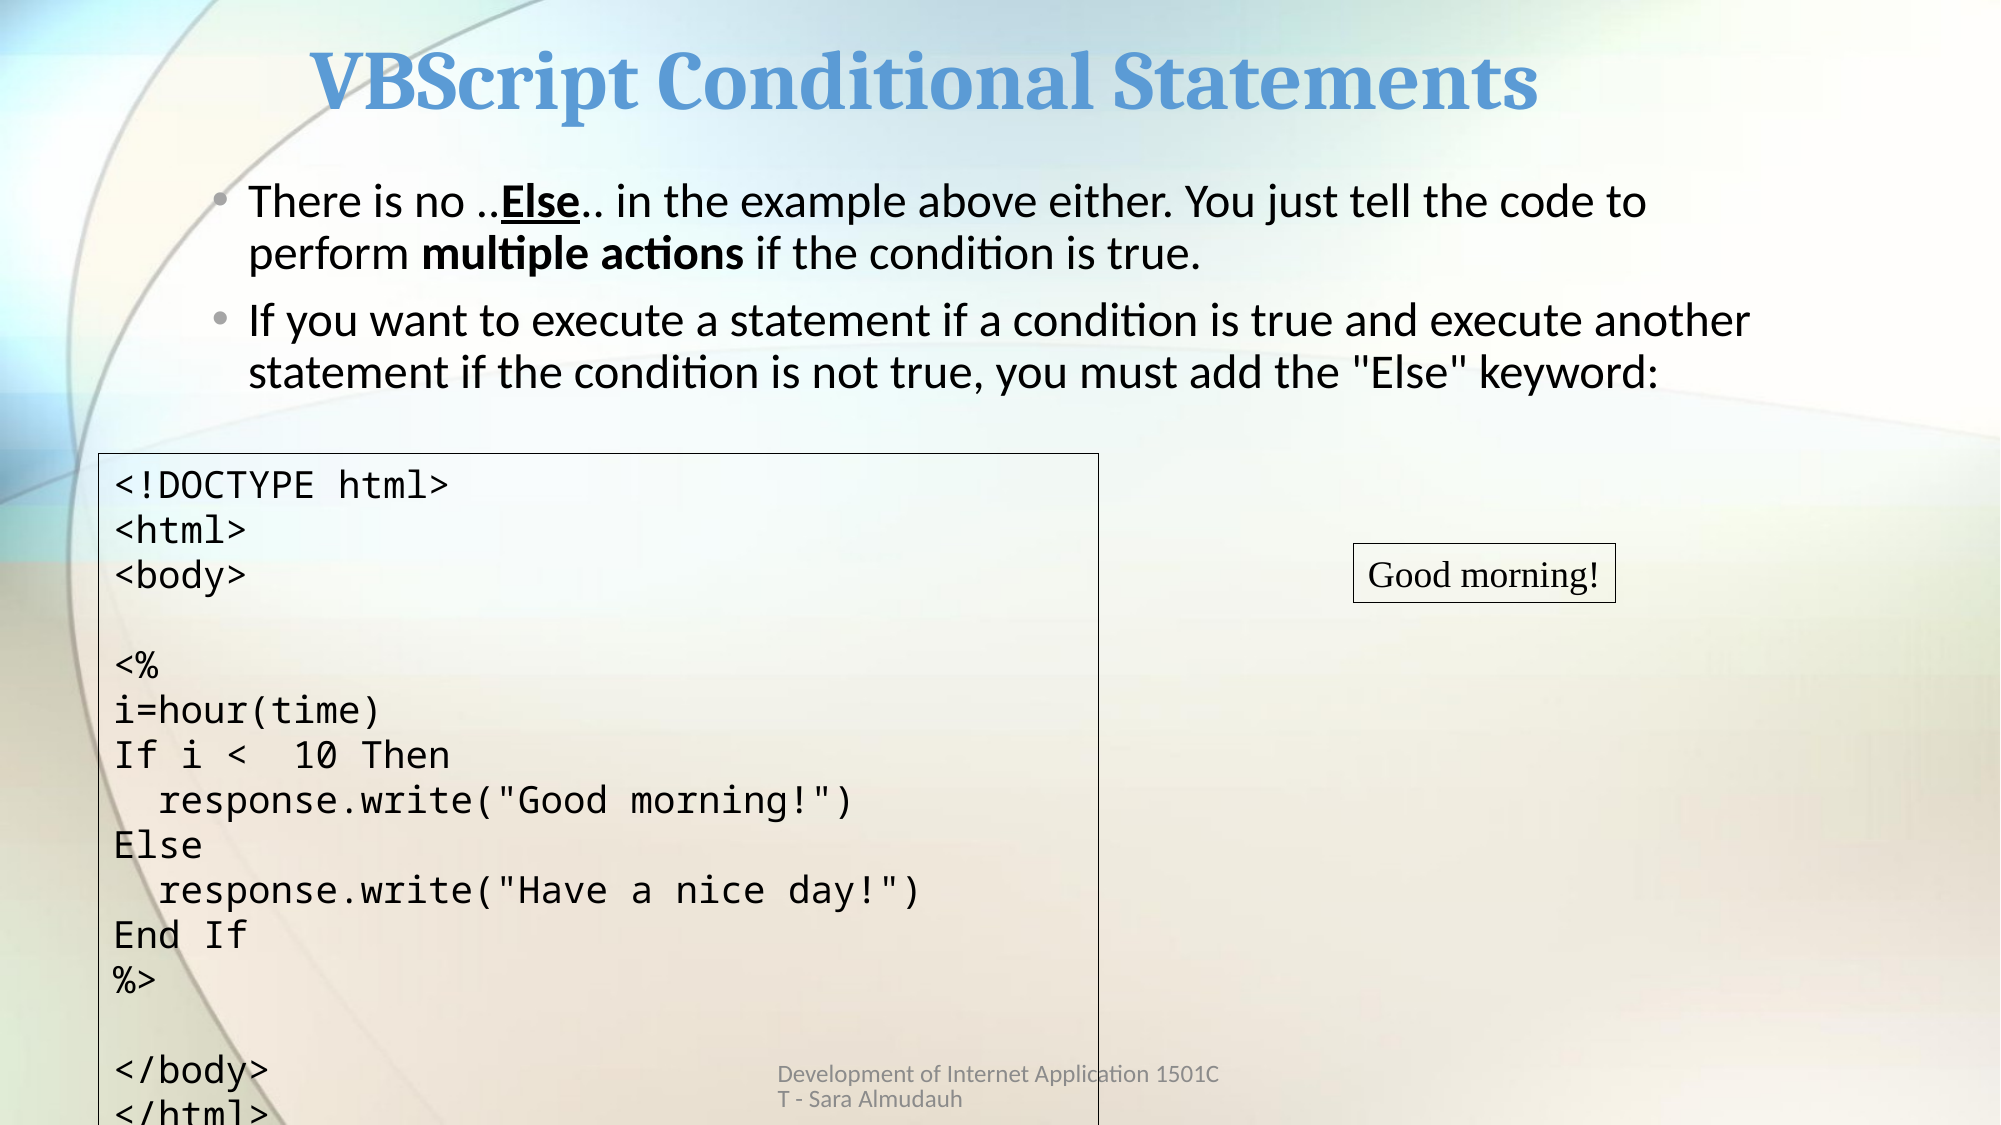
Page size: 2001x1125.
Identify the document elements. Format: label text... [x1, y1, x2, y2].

text_box <!DOCTYPE html> <html> <body> <% i=hour(time) If i < 10 Then response.write("Good morning!") Else response.write("Have a nice day!") End If %> </body> </html> [98, 453, 1099, 1125]
title VBScript Conditional Statements [295, 17, 1777, 236]
list There is no ..Else.. in the example above either. You just tell the code to perform multiple actions if the condition is true. If you want to execute a statement if a condition is true and execute another statement if the condition is not true, you must add the "Else" keyword: [196, 168, 1804, 454]
footer Development of Internet Application 1501CT - Sara Almudauh [1099, 1042, 1238, 1103]
picture [0, 0, 2001, 1125]
text_box Good morning! [1353, 543, 1616, 603]
